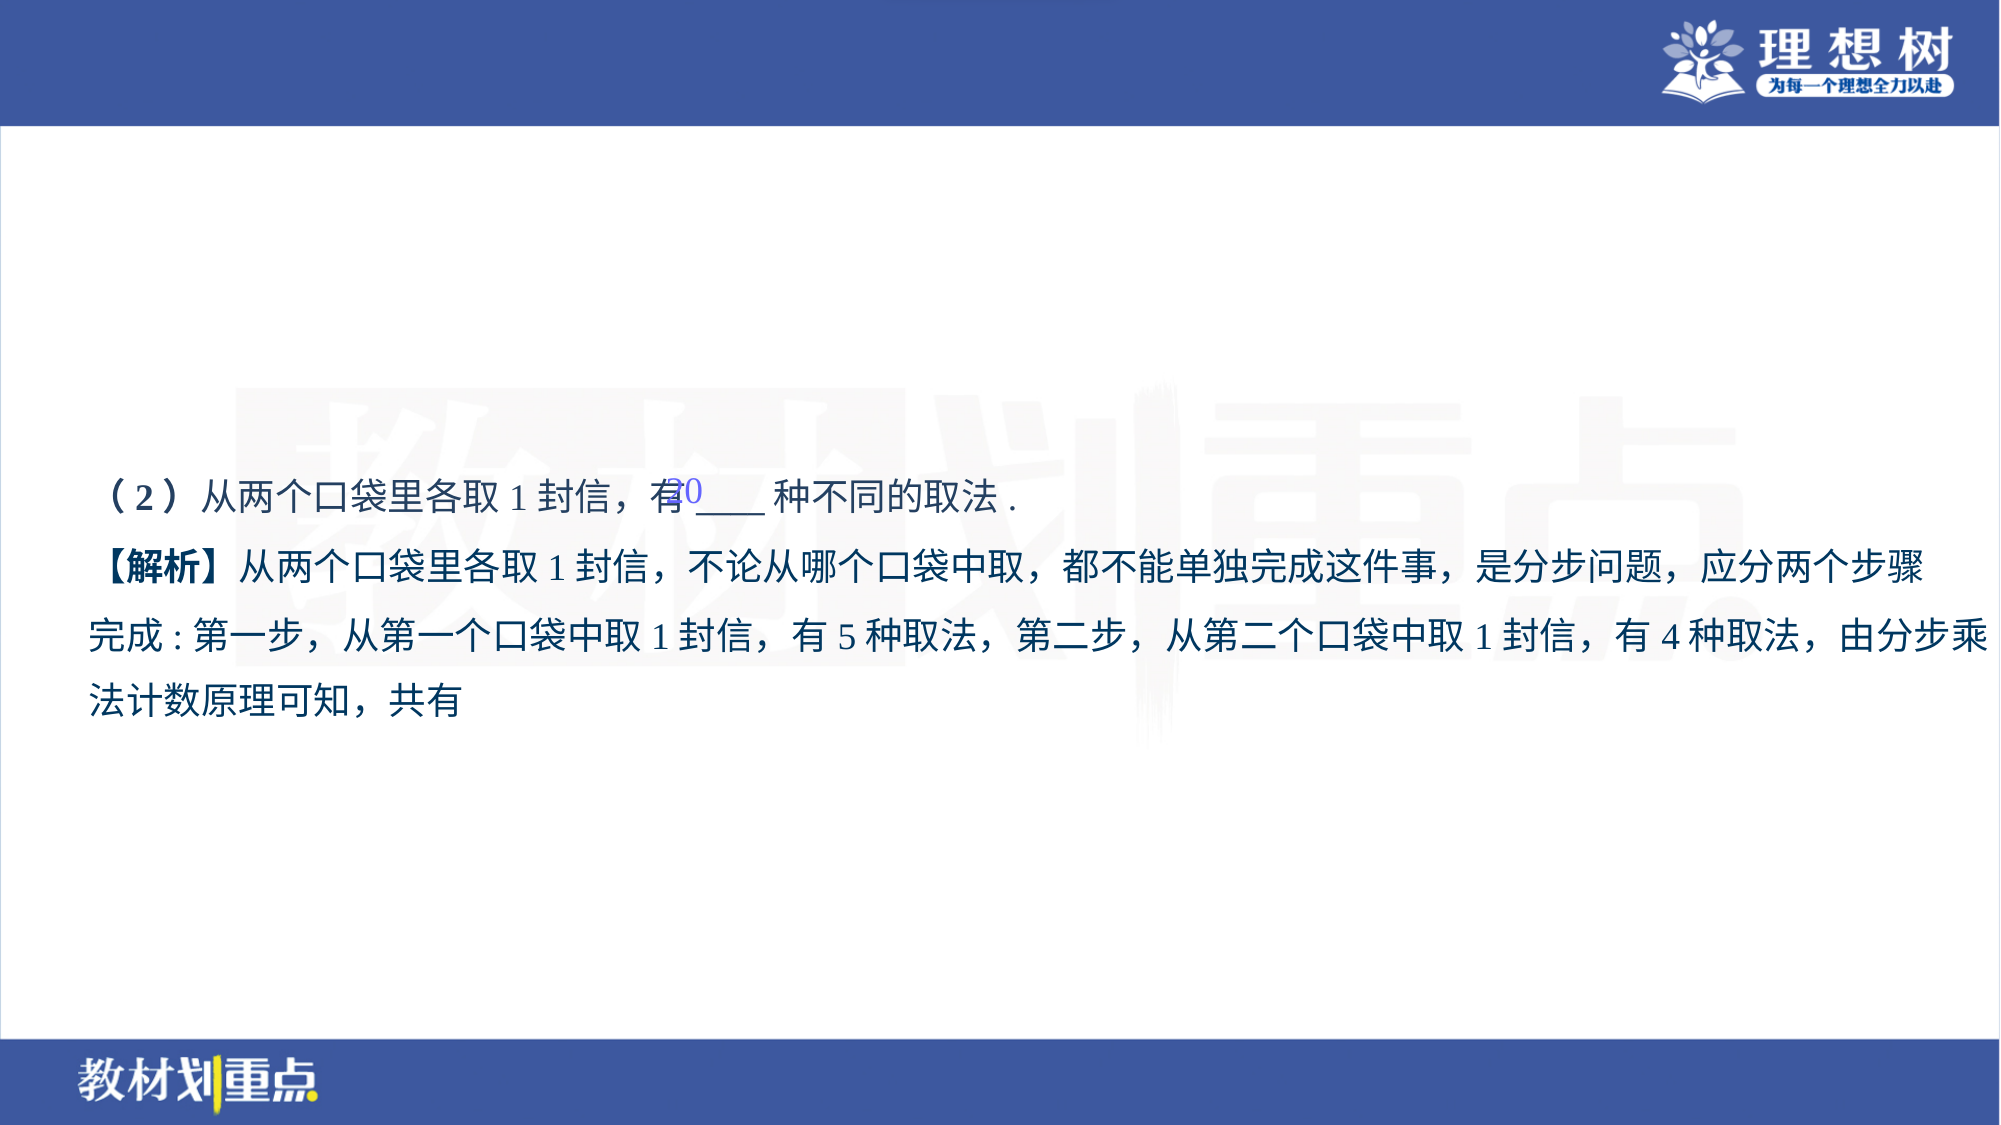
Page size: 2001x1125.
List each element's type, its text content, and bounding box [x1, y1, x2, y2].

picture [0, 0, 2000, 1125]
text_box 20 [651, 444, 717, 504]
text_box （2）从两个口袋里各取1封信，有____种不同的取法. [88, 451, 1911, 511]
